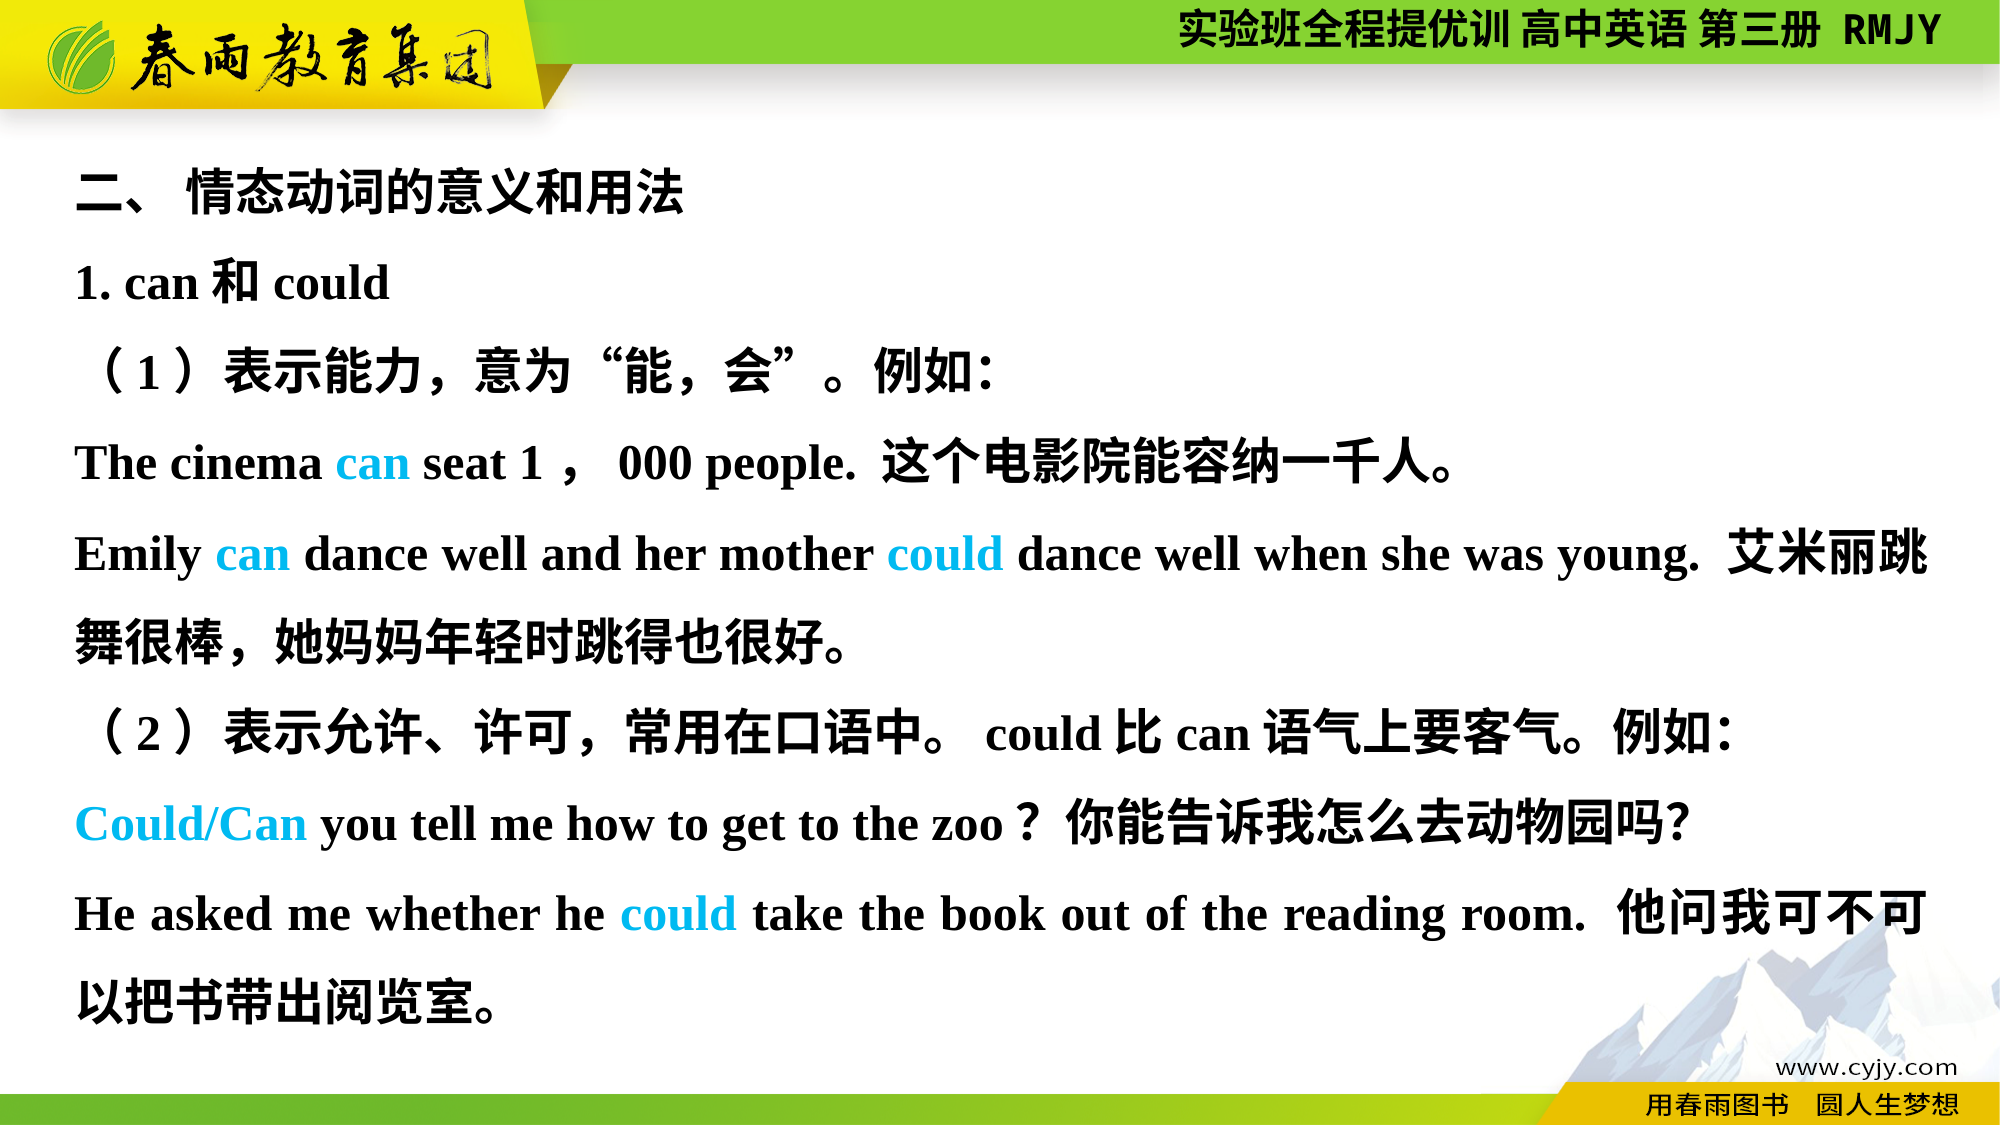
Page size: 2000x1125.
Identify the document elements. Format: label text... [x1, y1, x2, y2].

list 二、 情态动词的意义和用法 1. can和could （1）表示能力，意为“能，会”。例如： The cinema can seat 1，000 people. 这个电影院能容纳一千人。 Emily can dance well and her mother could dance well when she was young. 艾米丽跳舞很棒，她妈妈年轻时跳得也很好。 （2）表示允许、许可，常用在口语中。could比can语气上要客气。例如： Could/Can you tell me how to get to the zoo？你能告诉我怎么去动物园吗？ He asked me whether he could take the book out of the reading room. 他问我可不可以把书带出阅览室。 [59, 122, 1944, 1035]
picture [0, 0, 2000, 1125]
